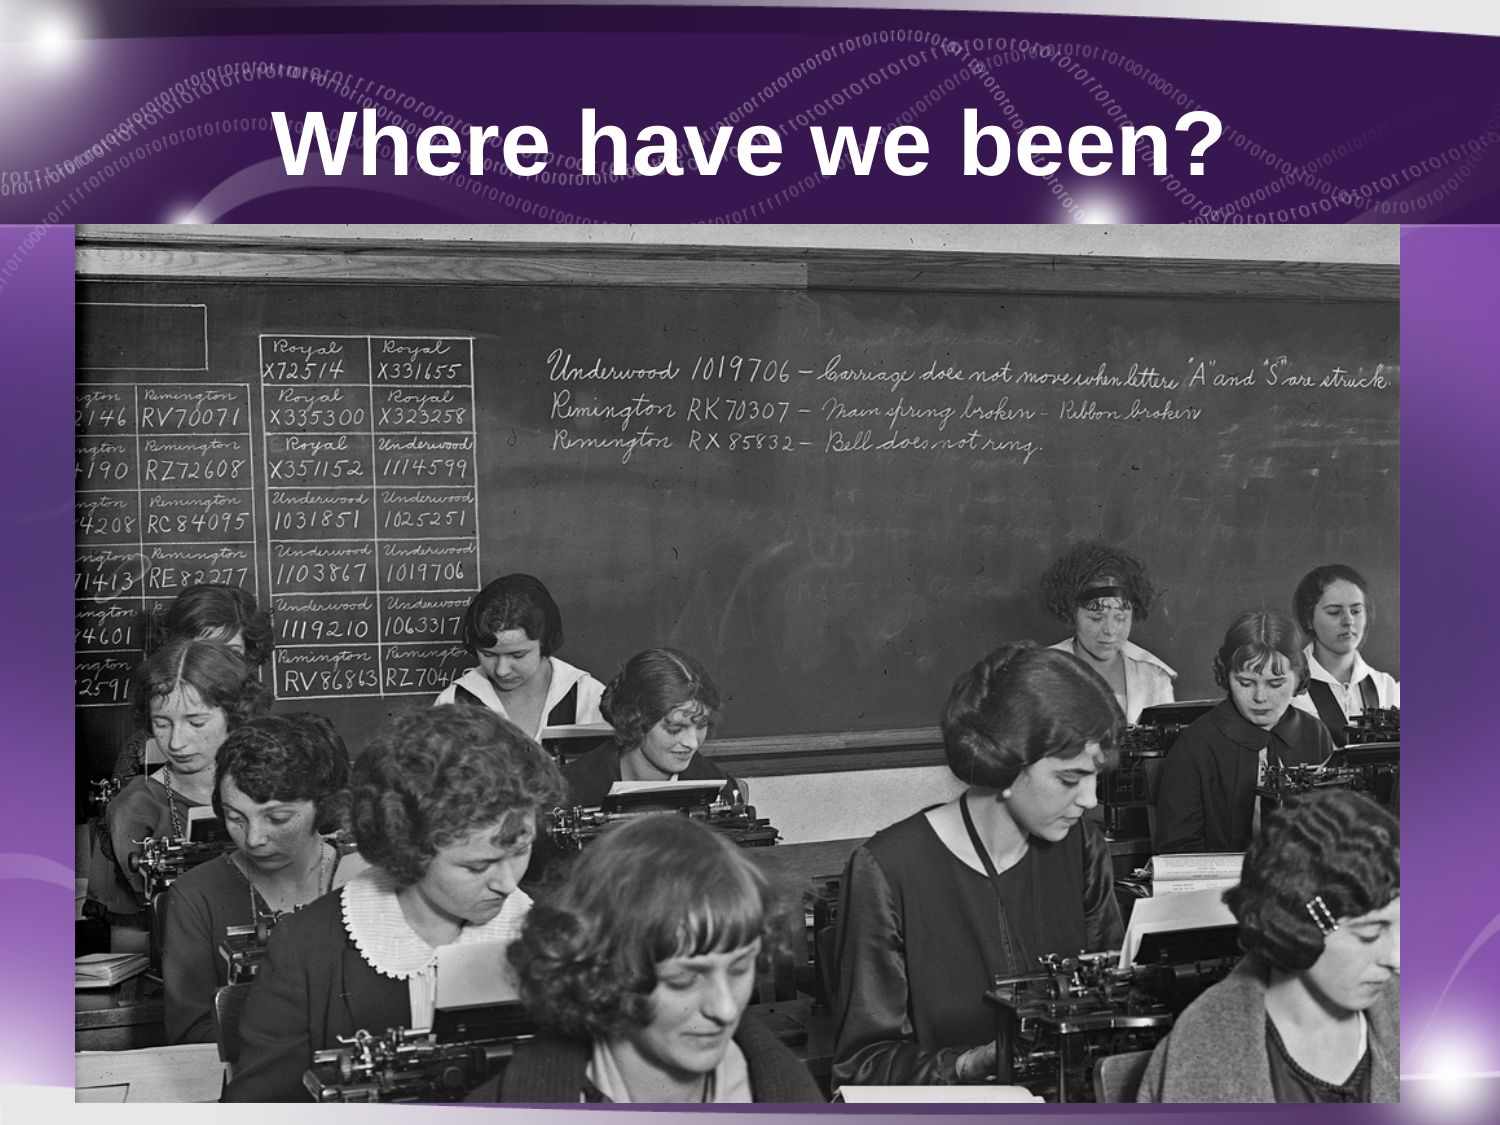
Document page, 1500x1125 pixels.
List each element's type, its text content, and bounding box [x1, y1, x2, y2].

picture [0, 0, 1500, 1125]
title Where have we been? [75, 45, 1425, 233]
